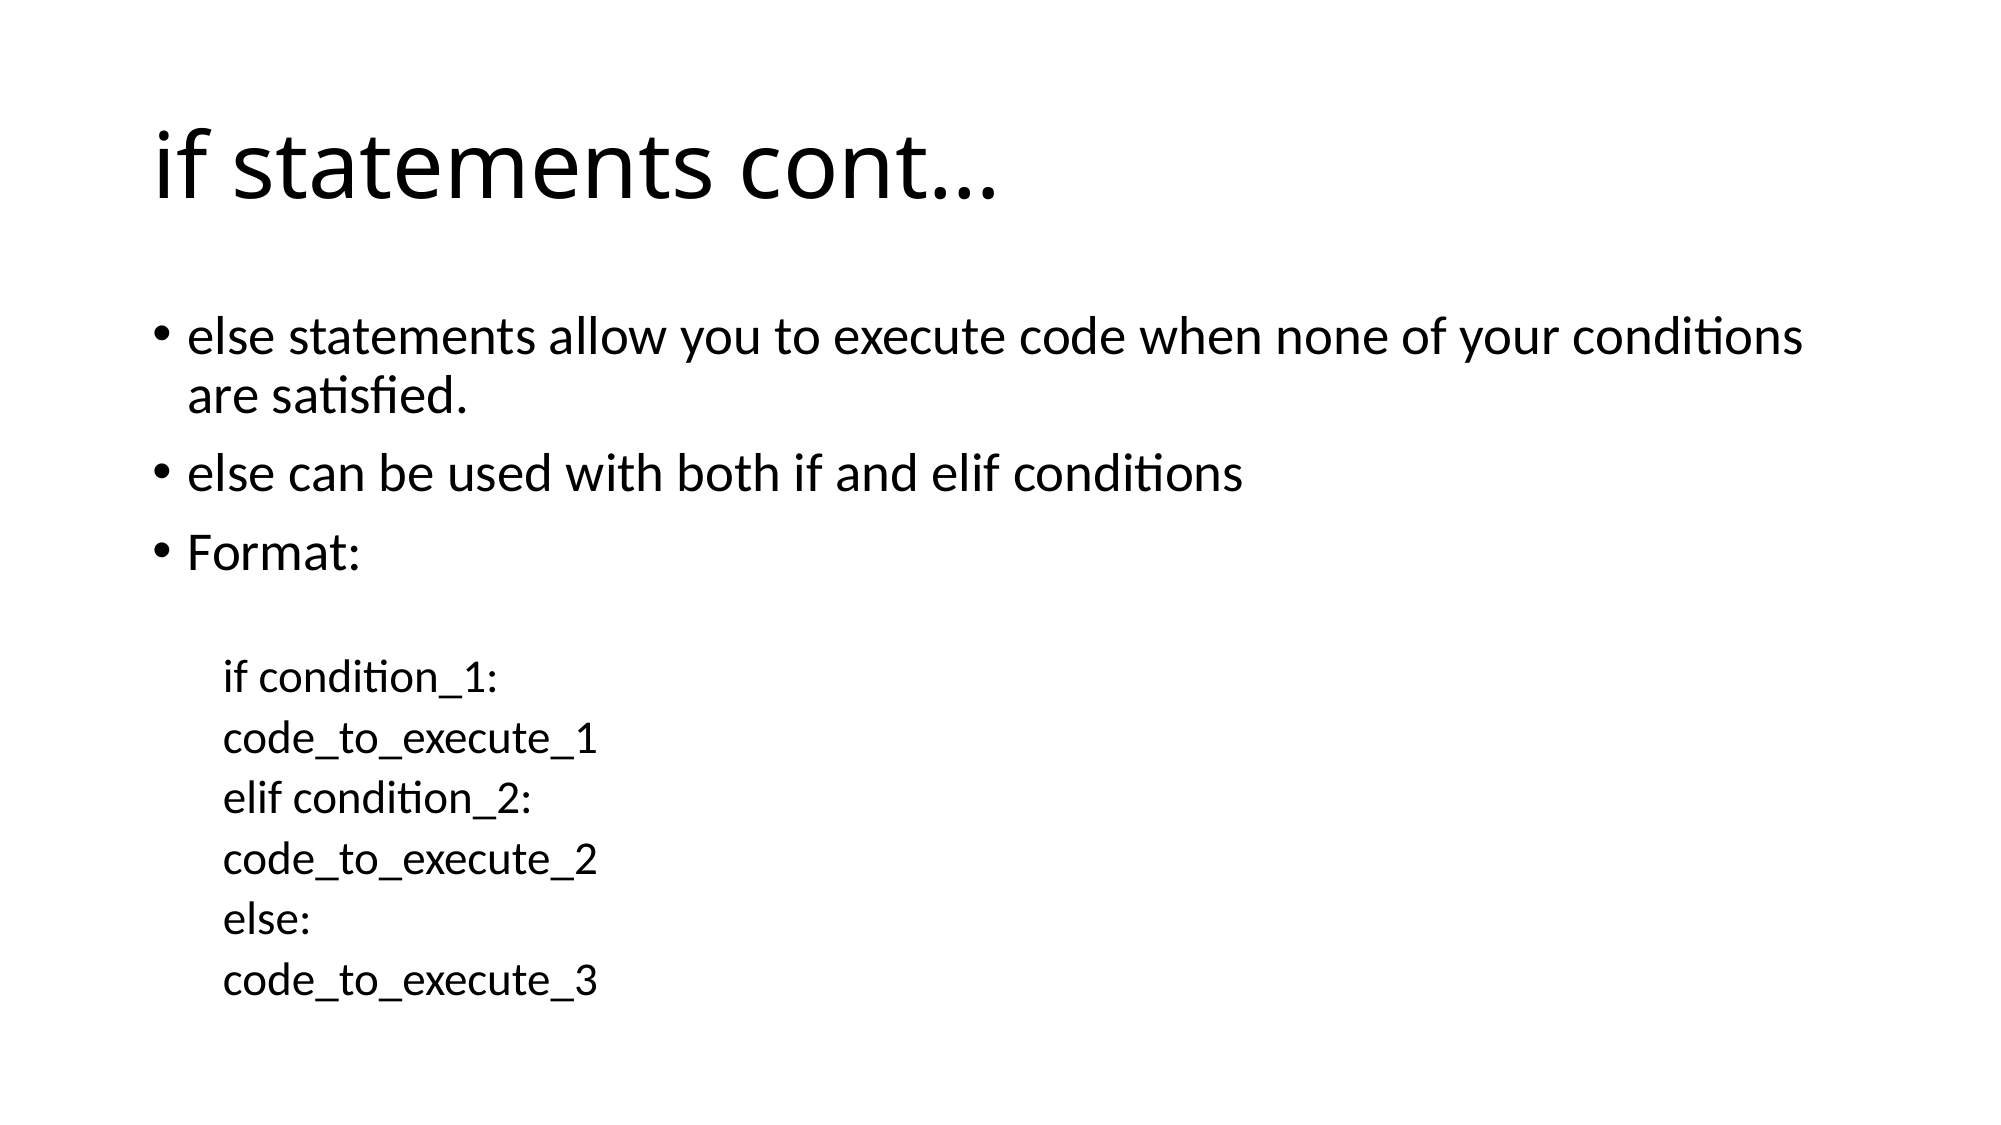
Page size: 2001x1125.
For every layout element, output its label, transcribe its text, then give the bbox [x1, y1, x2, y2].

title if statements cont… [137, 59, 1863, 278]
list else statements allow you to execute code when none of your conditions are satisfied. else can be used with both if and elif conditions Format: if condition_1: code_to_execute_1 elif condition_2: code_to_execute_2 else: code_to_execute_3 [137, 299, 1863, 1014]
